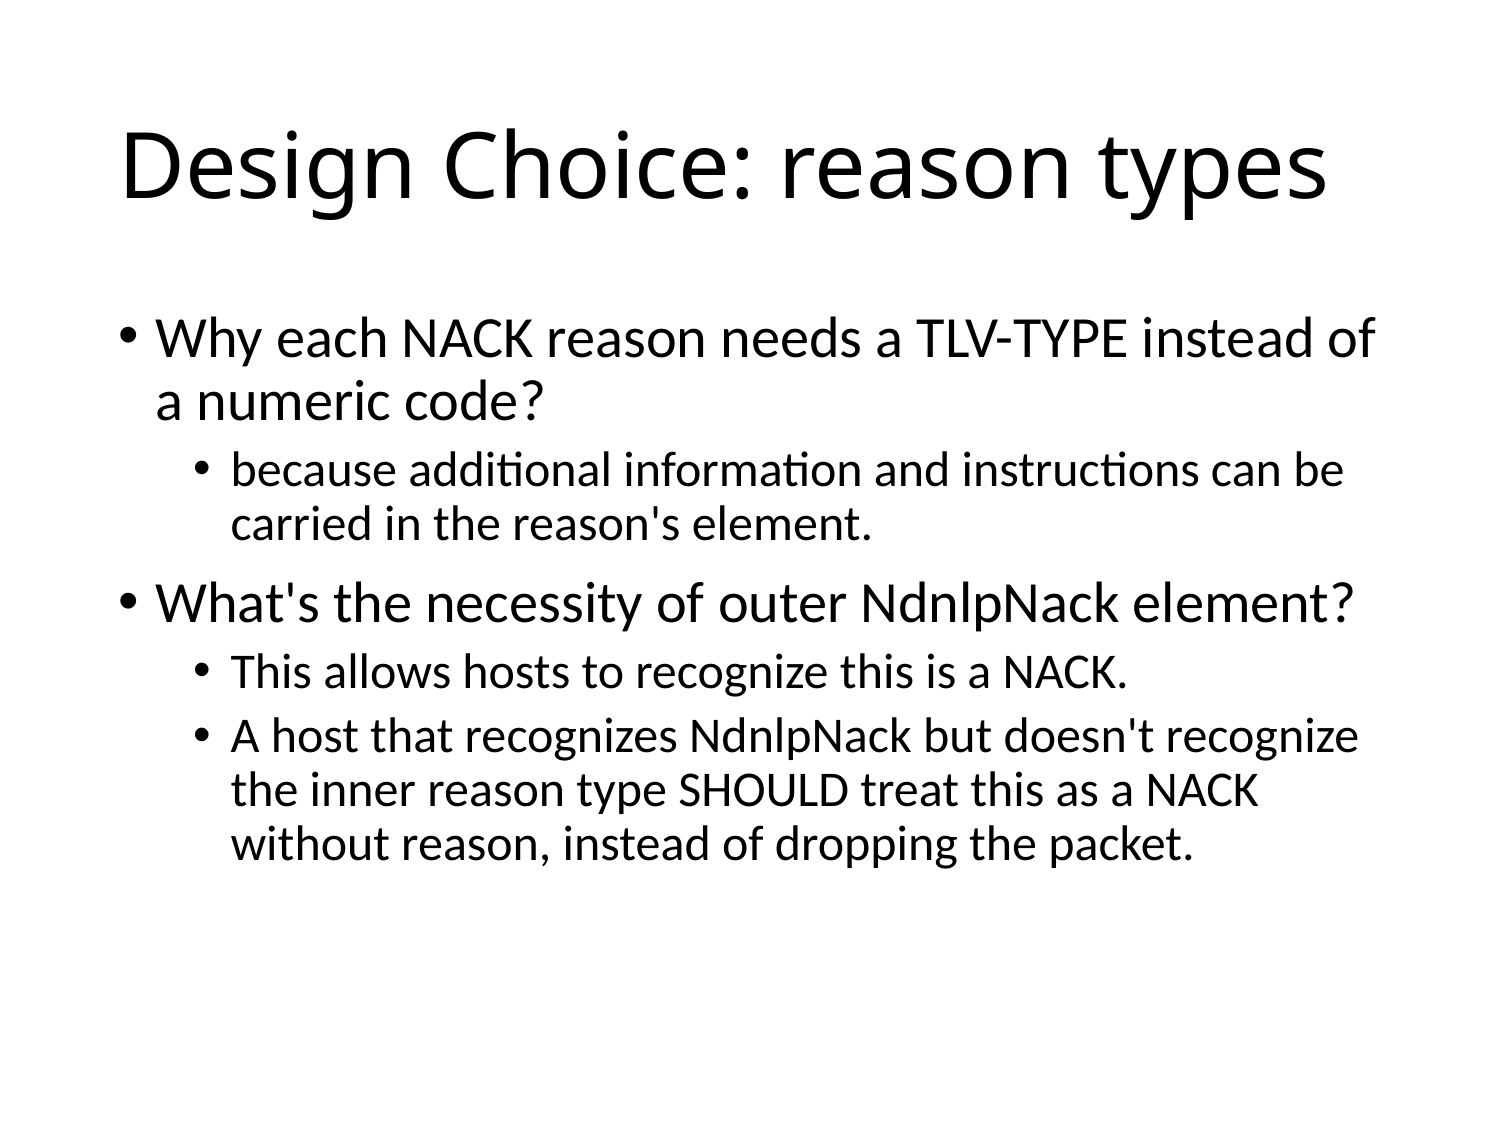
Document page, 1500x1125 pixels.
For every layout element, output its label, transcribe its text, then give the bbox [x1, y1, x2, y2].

title Design Choice: reason types [103, 59, 1397, 278]
list Why each NACK reason needs a TLV-TYPE instead of a numeric code? because additional information and instructions can be carried in the reason's element. What's the necessity of outer NdnlpNack element? This allows hosts to recognize this is a NACK. A host that recognizes NdnlpNack but doesn't recognize the inner reason type SHOULD treat this as a NACK without reason, instead of dropping the packet. [103, 299, 1397, 1014]
